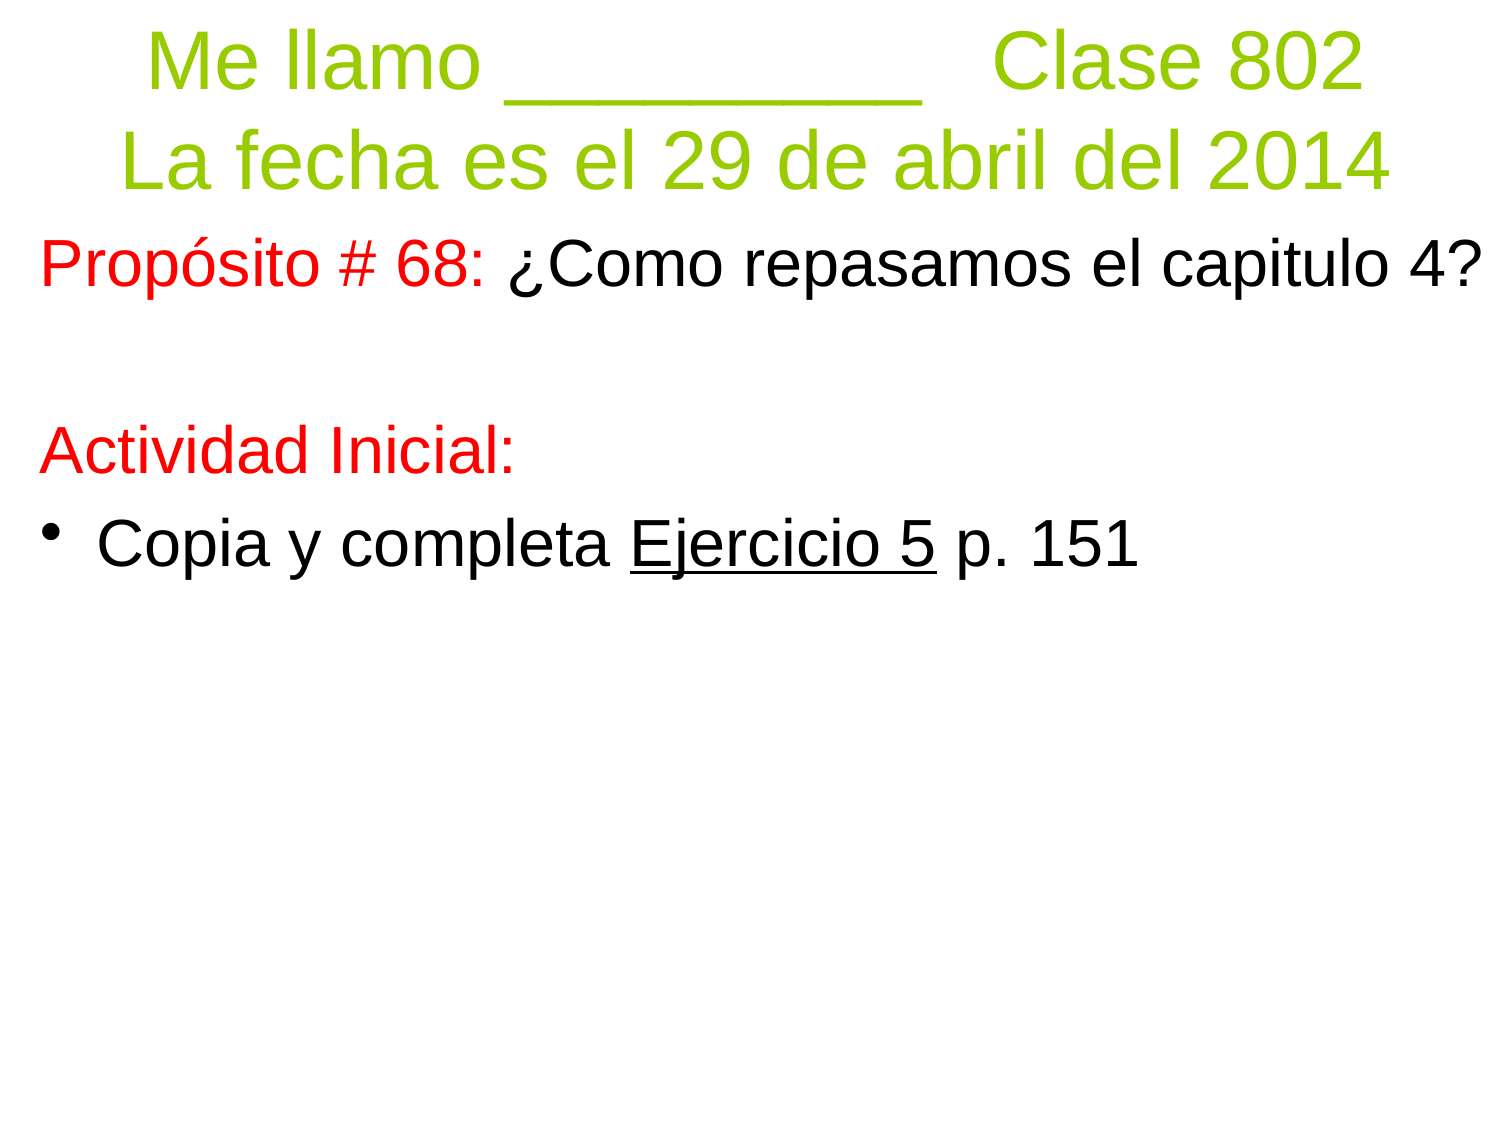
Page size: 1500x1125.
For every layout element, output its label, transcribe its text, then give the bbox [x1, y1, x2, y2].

list Propósito # 68: ¿Como repasamos el capitulo 4? Actividad Inicial: Copia y completa Ejercicio 5 p. 151 [24, 212, 1500, 1075]
title Me llamo _________ Clase 802 La fecha es el 29 de abril del 2014 [62, 12, 1450, 200]
